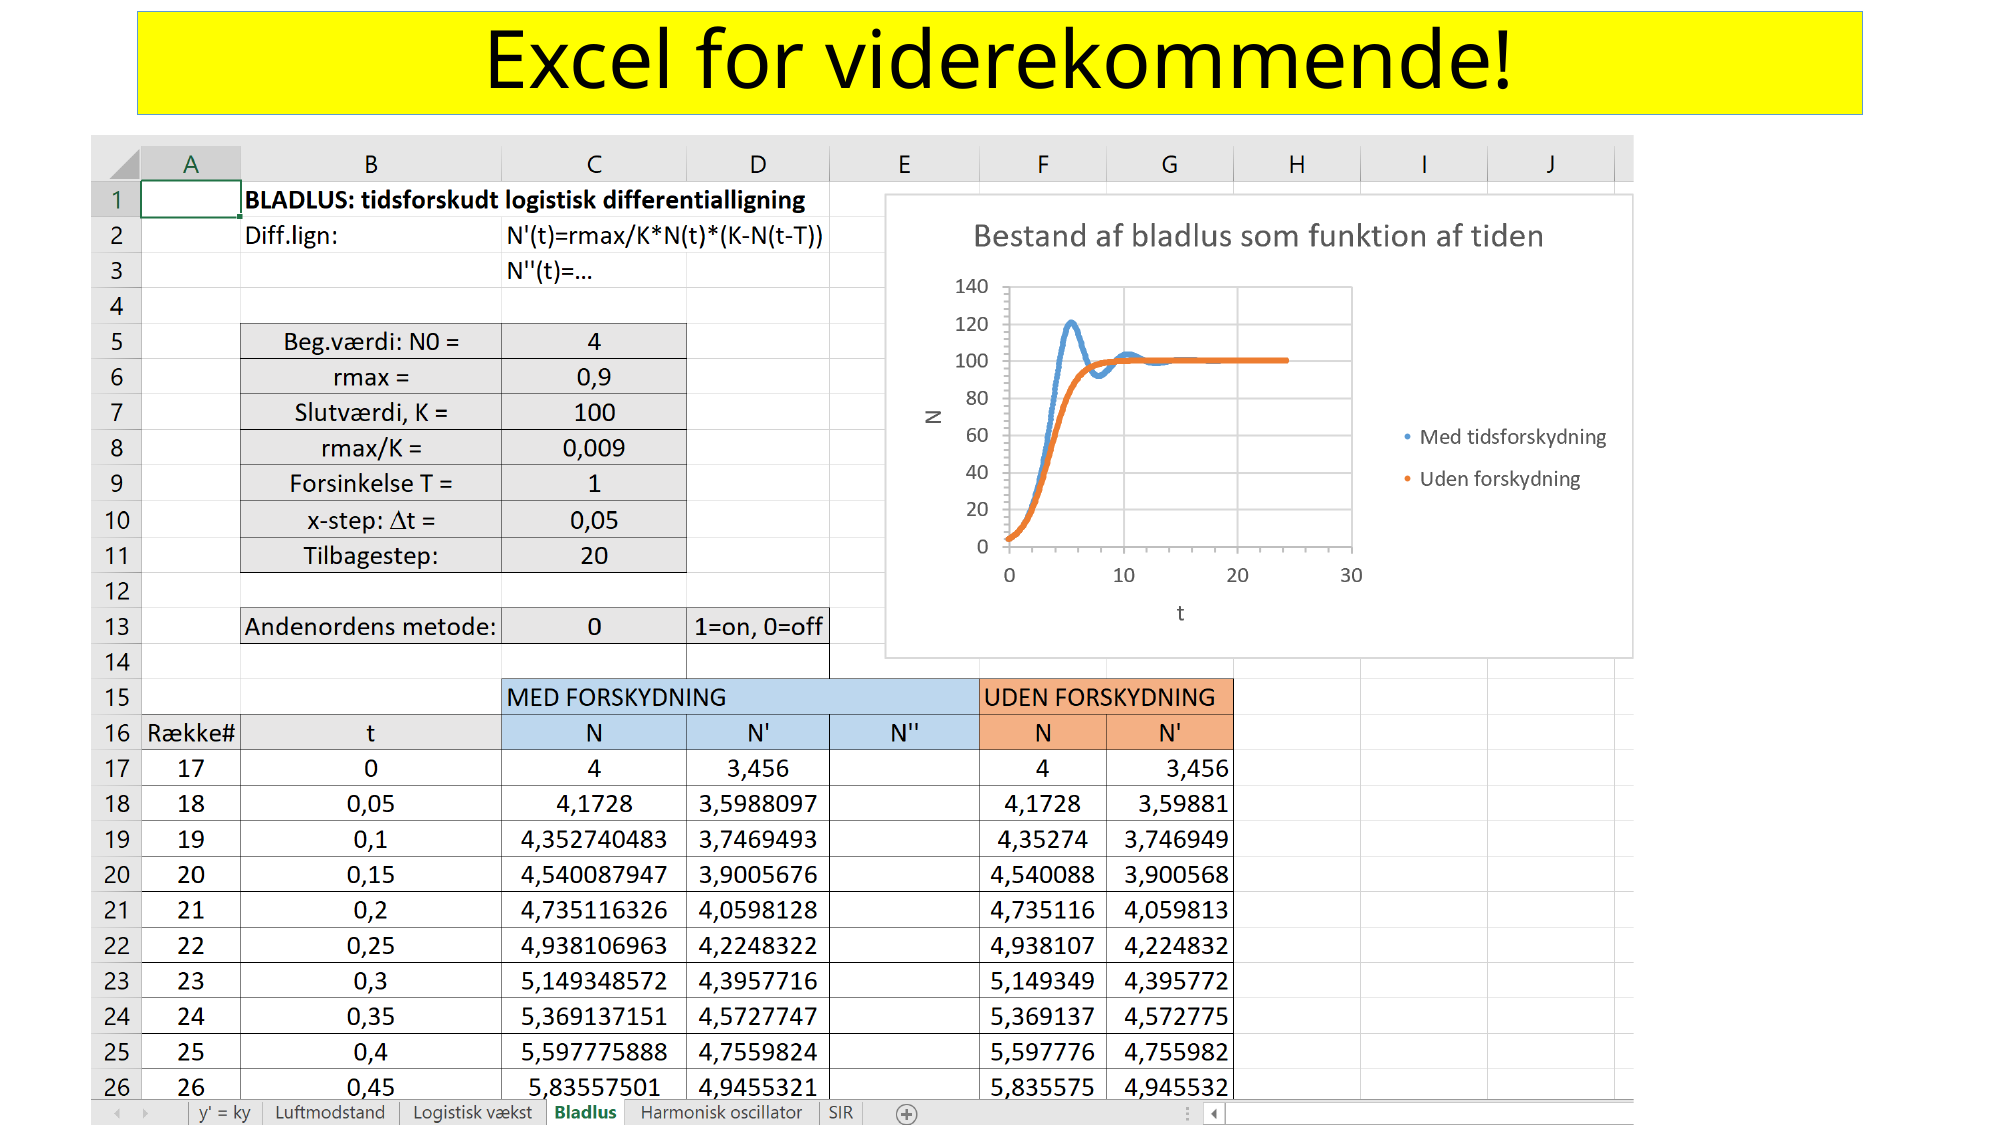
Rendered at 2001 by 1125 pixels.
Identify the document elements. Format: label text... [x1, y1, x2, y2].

picture [91, 135, 1634, 1125]
title Excel for viderekommende! [137, 11, 1863, 115]
